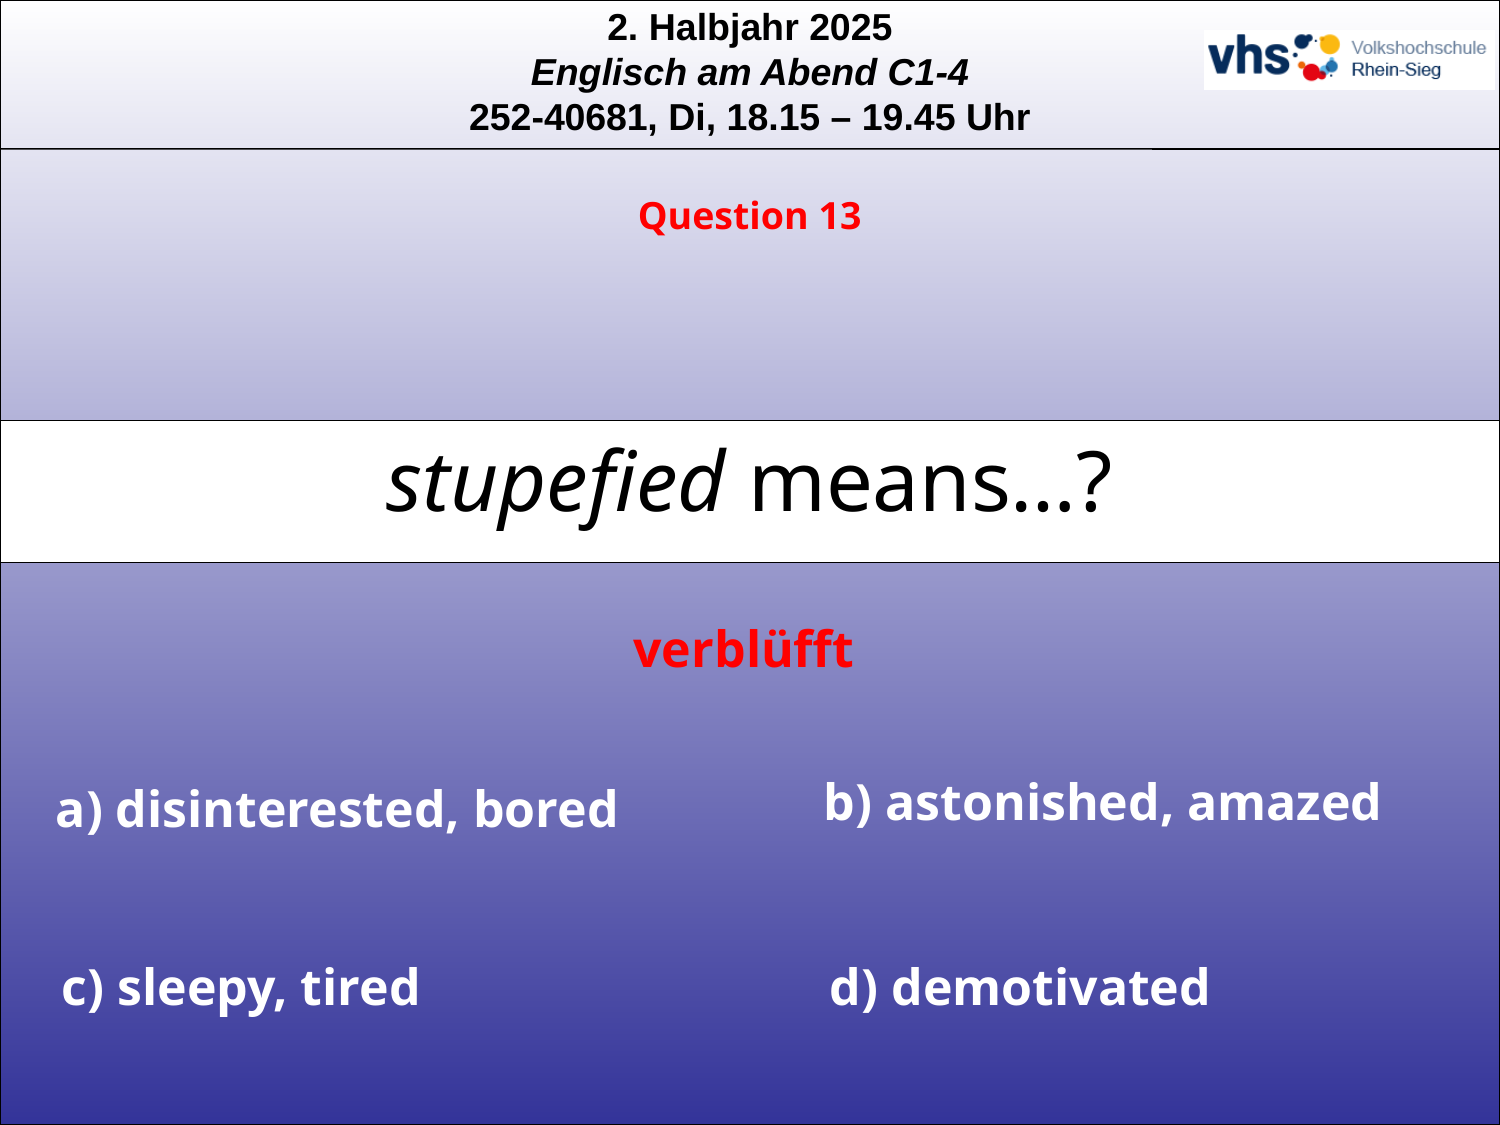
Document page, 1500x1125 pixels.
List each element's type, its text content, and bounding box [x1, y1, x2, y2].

text_box c) sleepy, tired [47, 948, 715, 1023]
title stupefied means…? [0, 420, 1500, 563]
text_box a) disinterested, bored [41, 770, 750, 845]
text_box b) astonished, amazed [809, 763, 1500, 839]
picture [1204, 30, 1495, 90]
text_box Question 13 [0, 184, 1500, 245]
text_box verblüfft [442, 609, 1046, 685]
text_box d) demotivated [814, 948, 1483, 1023]
